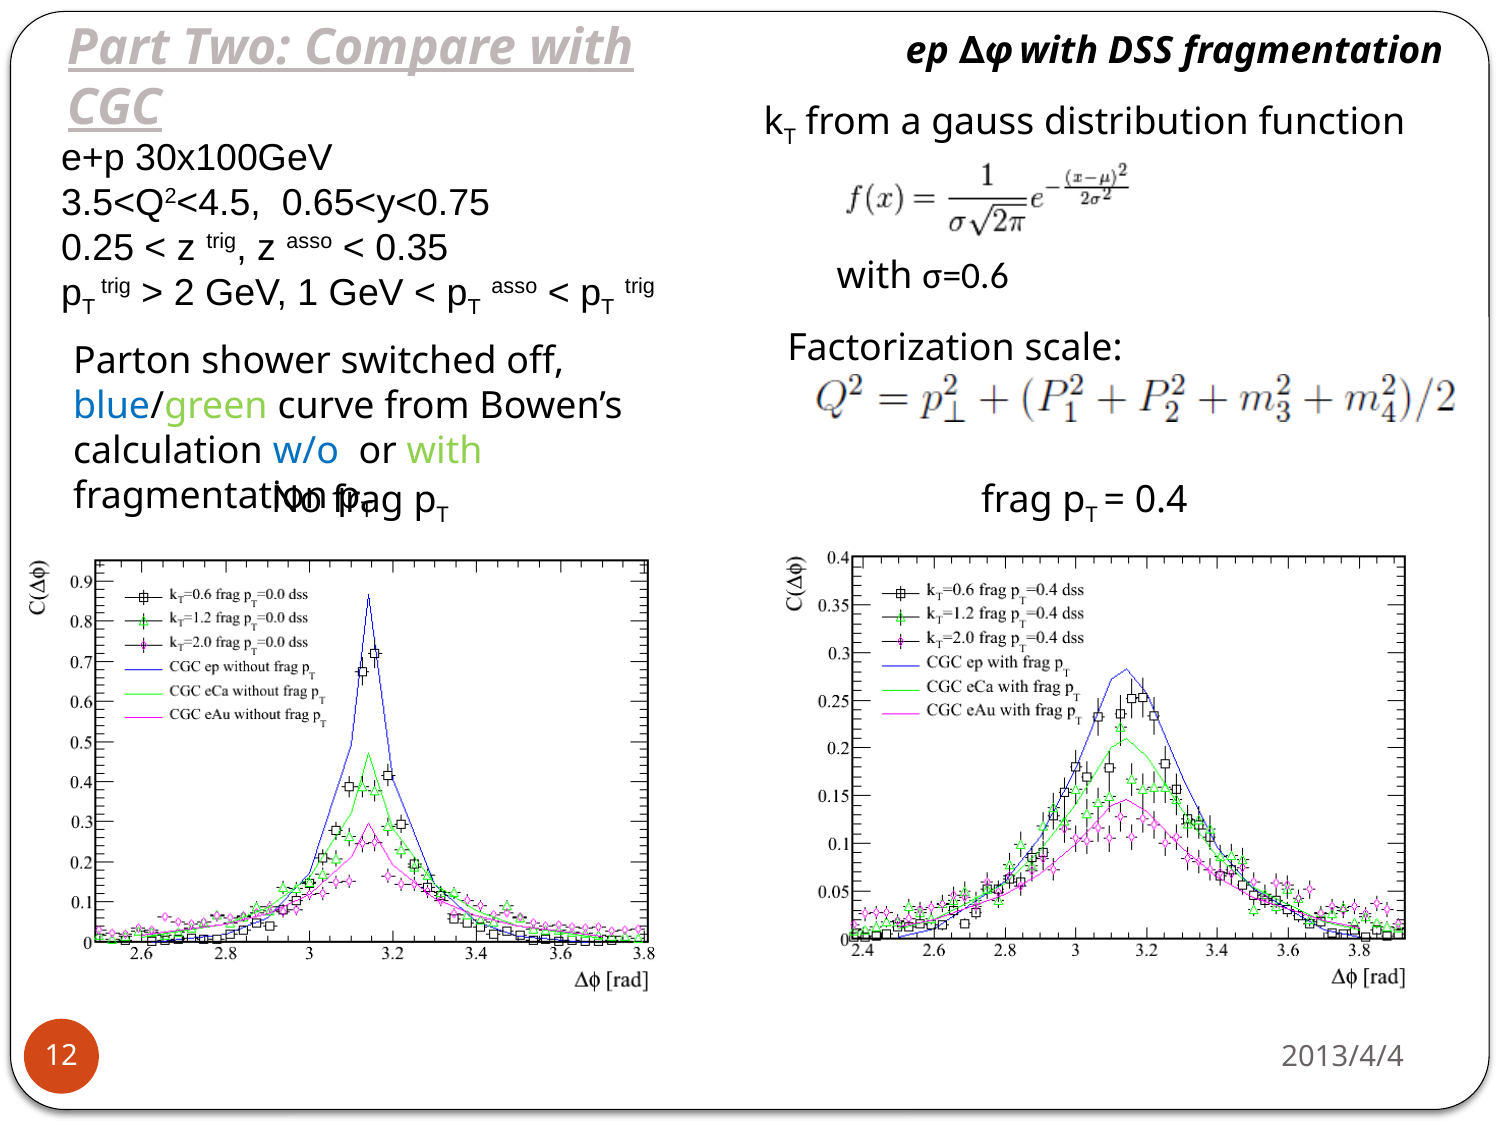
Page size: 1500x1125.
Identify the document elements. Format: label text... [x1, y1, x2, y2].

text_box No frag pT [256, 467, 464, 534]
text_box with σ=0.6 [821, 253, 1024, 304]
text_box Parton shower switched off, blue/green curve from Bowen’s calculation w/o or with fragmentation pT [58, 328, 697, 530]
text_box Factorization scale: [772, 315, 1138, 376]
picture [18, 539, 715, 1010]
picture [773, 536, 1473, 1012]
picture [806, 149, 1184, 244]
slide_number 12 [23, 1019, 99, 1094]
text_box e+p 30x100GeV 3.5<Q2<4.5, 0.65<y<0.75 0.25 < z trig, z asso < 0.35 pT trig > 2 GeV, 1 GeV < pT asso < pT trig [46, 125, 732, 335]
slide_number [1012, 1022, 1419, 1094]
text_box frag pT = 0.4 [966, 467, 1203, 534]
list ep ∆φ with DSS fragmentation [750, 19, 1459, 80]
text_box kT from a gauss distribution function [748, 89, 1421, 156]
picture [808, 374, 1458, 423]
title Part Two: Compare with CGC [53, 6, 703, 125]
